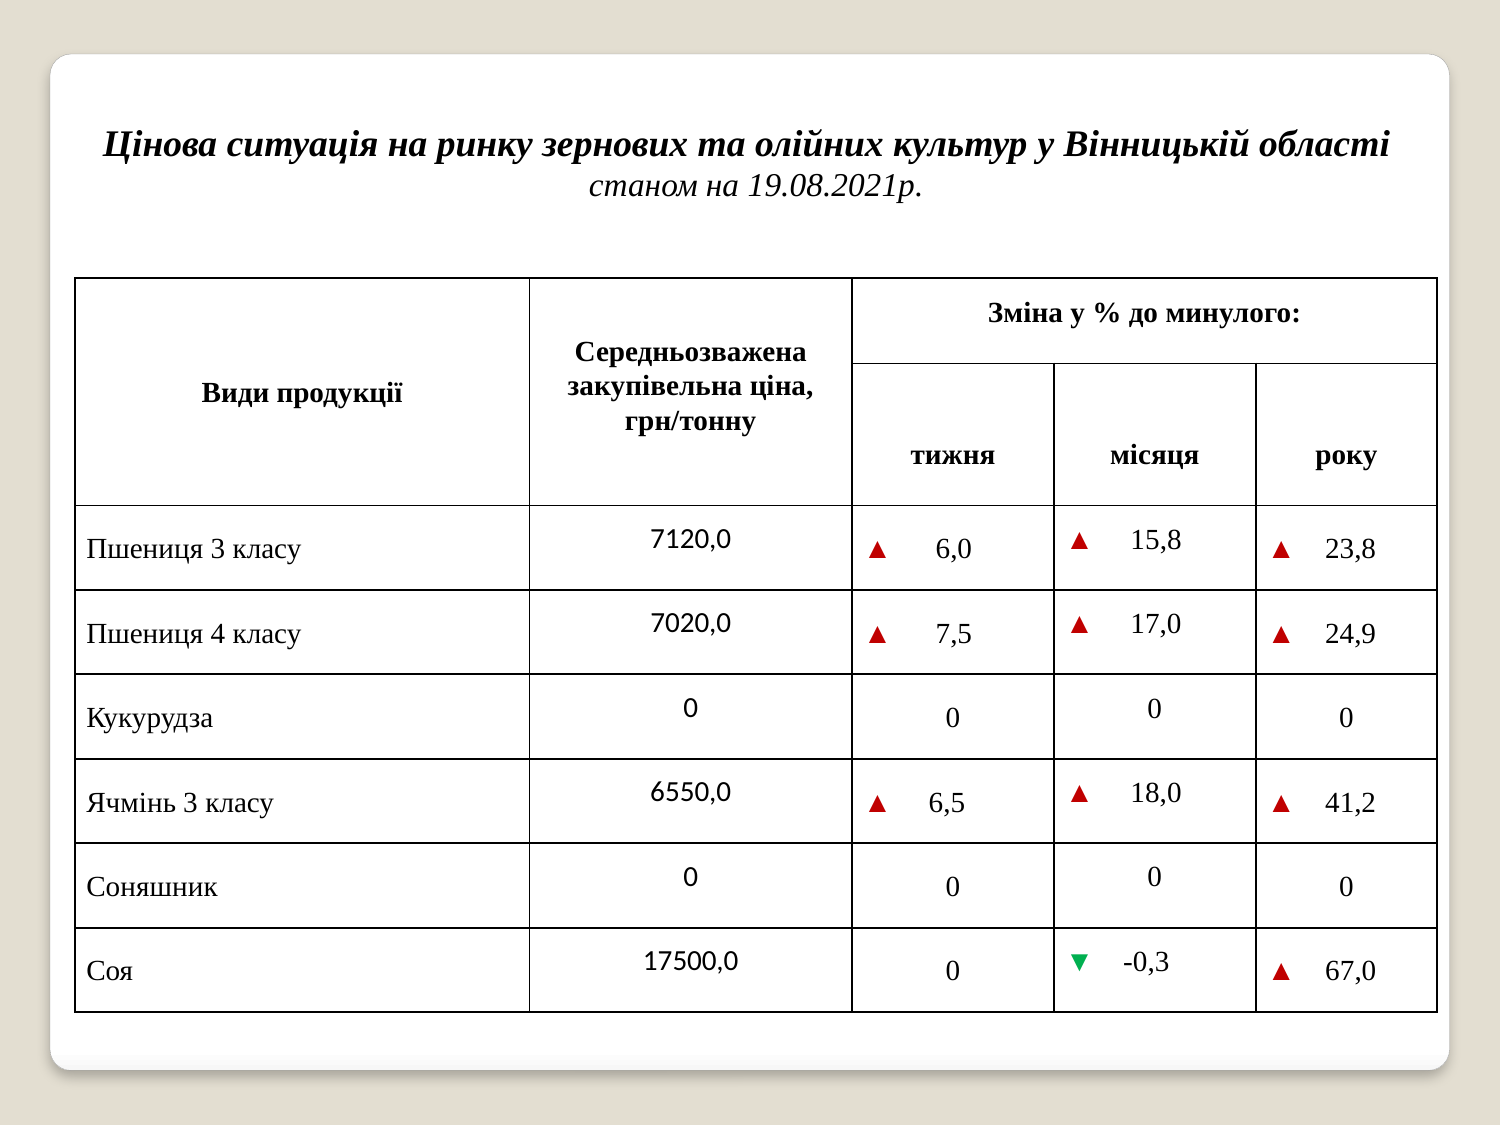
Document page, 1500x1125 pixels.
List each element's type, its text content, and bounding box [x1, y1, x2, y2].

table_cell Пшениця 4 класу [76, 591, 529, 673]
table_cell Соя [76, 929, 529, 1011]
table_cell 0 [853, 929, 1053, 1011]
table_cell ▲ 6,0 [853, 506, 1053, 589]
table_cell 0 [1055, 675, 1255, 758]
table_cell ▲ 67,0 [1257, 929, 1436, 1011]
table_cell 0 [853, 675, 1053, 758]
table_cell ▲ 41,2 [1257, 760, 1436, 842]
table_cell Кукурудза [76, 675, 529, 758]
table_cell ▲ 23,8 [1257, 506, 1436, 589]
table_cell ▲ 7,5 [853, 591, 1053, 673]
table_cell Пшениця 3 класу [76, 506, 529, 589]
table_cell місяця [1055, 364, 1255, 505]
table_cell Ячмінь 3 класу [76, 760, 529, 842]
table_cell Середньозважена закупівельна ціна, грн/тонну [530, 279, 851, 505]
table_cell 7020,0 [530, 591, 851, 673]
table_cell ▲ 18,0 [1055, 760, 1255, 842]
table_cell 17500,0 [530, 929, 851, 1011]
table_cell 6550,0 [530, 760, 851, 842]
table_cell року [1257, 364, 1436, 505]
table_cell ▲ 6,5 [853, 760, 1053, 842]
table_cell ▲ 17,0 [1055, 591, 1255, 673]
table_cell 0 [1055, 844, 1255, 927]
table_cell 0 [1257, 675, 1436, 758]
table_cell ▲ 15,8 [1055, 506, 1255, 589]
table_cell 7120,0 [530, 506, 851, 589]
table_cell Зміна у % до минулого: [853, 279, 1436, 363]
table_cell 0 [1257, 844, 1436, 927]
table_cell 0 [853, 844, 1053, 927]
table_cell 0 [530, 675, 851, 758]
table_cell Соняшник [76, 844, 529, 927]
table_header Цінова ситуація на ринку зернових та олійних культур у Вінницькій області станом на 19.08.2021р. [75, 100, 1437, 277]
table_cell ▲ 24,9 [1257, 591, 1436, 673]
table_cell 0 [530, 844, 851, 927]
table_cell ▼ -0,3 [1055, 929, 1255, 1011]
table_cell Види продукції [76, 279, 529, 505]
table_cell тижня [853, 364, 1053, 505]
